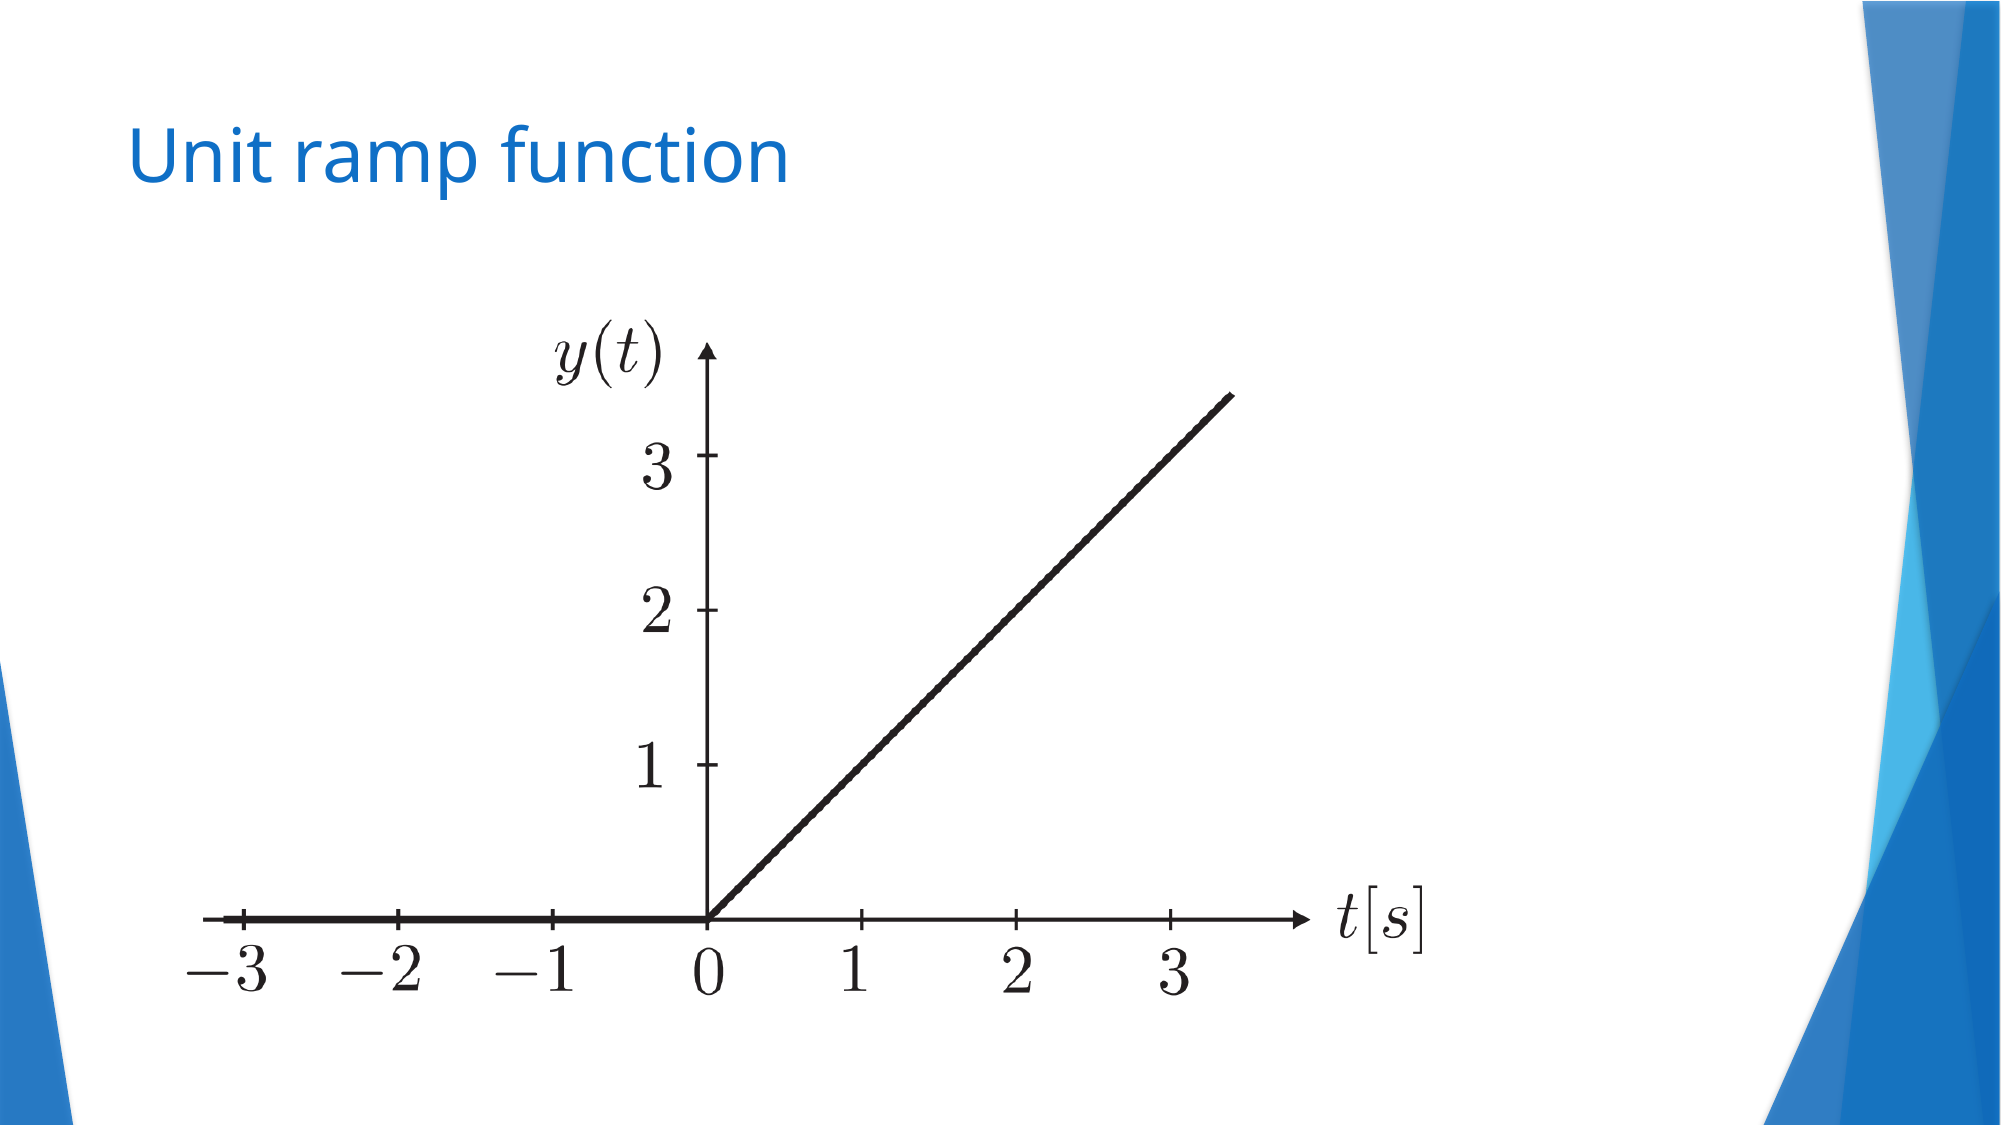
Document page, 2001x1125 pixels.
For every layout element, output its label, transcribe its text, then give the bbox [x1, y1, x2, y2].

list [136, 305, 1437, 1021]
title Unit ramp function [111, 99, 1522, 317]
